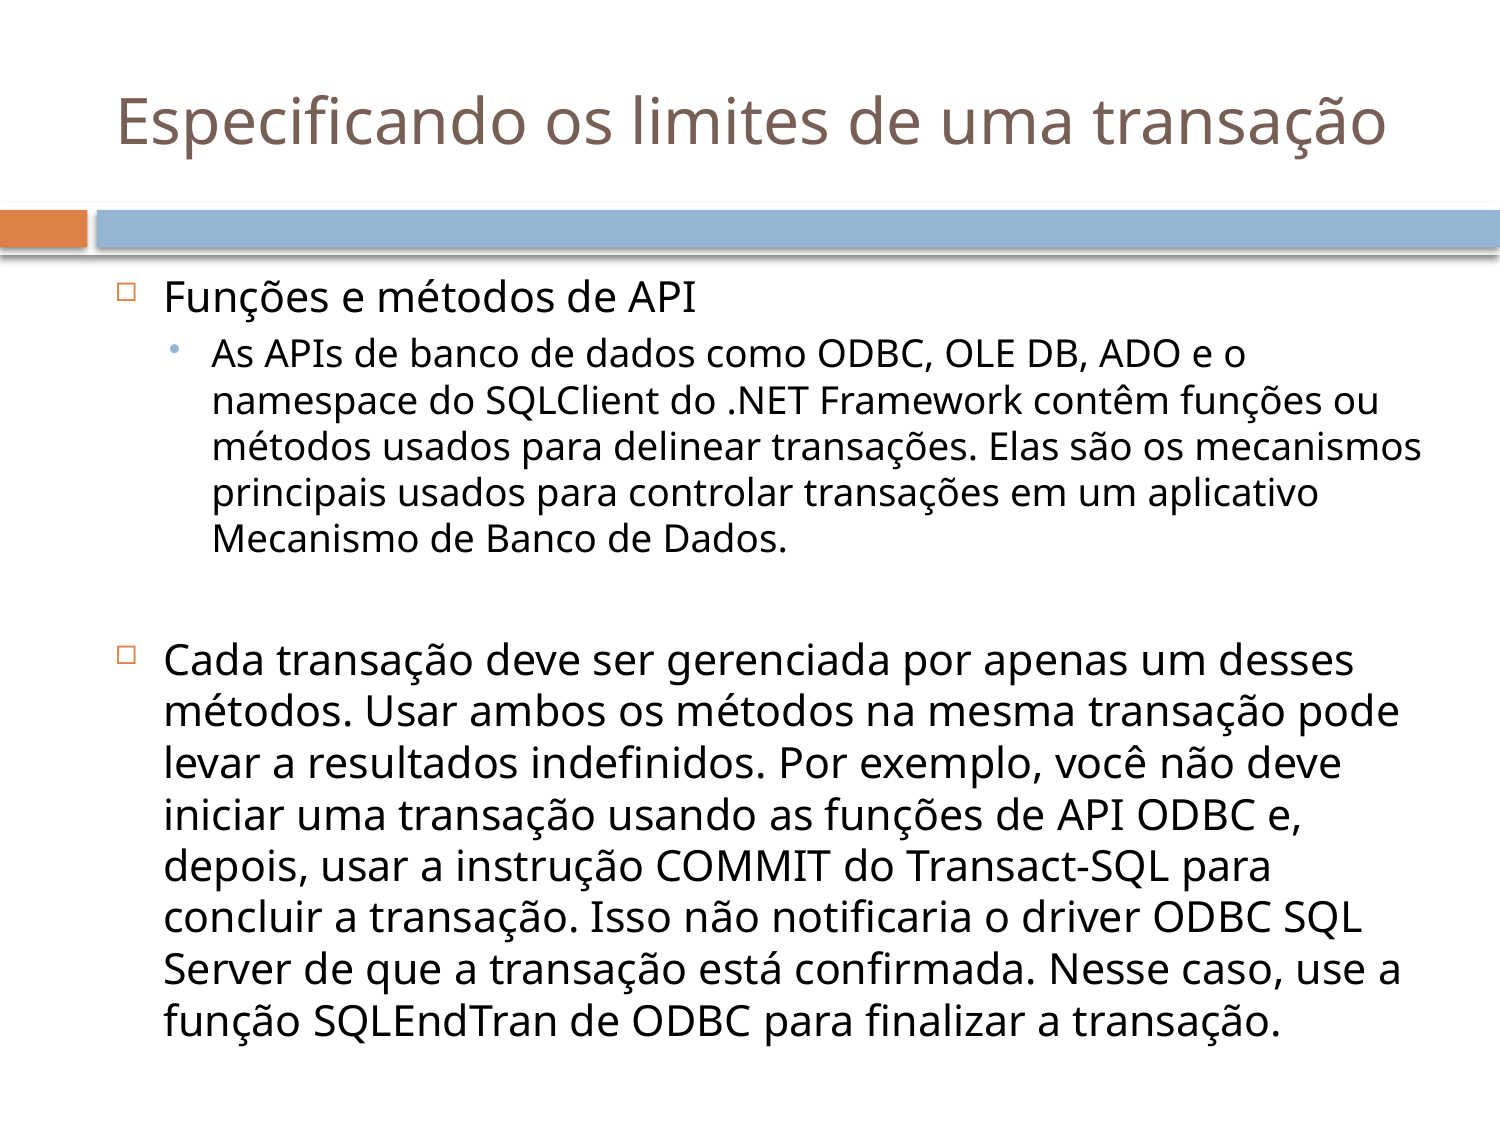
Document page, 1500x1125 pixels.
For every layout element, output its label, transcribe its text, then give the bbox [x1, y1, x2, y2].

list Funções e métodos de API As APIs de banco de dados como ODBC, OLE DB, ADO e o namespace do SQLClient do .NET Framework contêm funções ou métodos usados para delinear transações. Elas são os mecanismos principais usados para controlar transações em um aplicativo Mecanismo de Banco de Dados. Cada transação deve ser gerenciada por apenas um desses métodos. Usar ambos os métodos na mesma transação pode levar a resultados indefinidos. Por exemplo, você não deve iniciar uma transação usando as funções de API ODBC e, depois, usar a instrução COMMIT do Transact-SQL para concluir a transação. Isso não notificaria o driver ODBC SQL Server de que a transação está confirmada. Nesse caso, use a função SQLEndTran de ODBC para finalizar a transação. [100, 262, 1438, 1063]
title Especificando os limites de uma transação [100, 37, 1438, 200]
